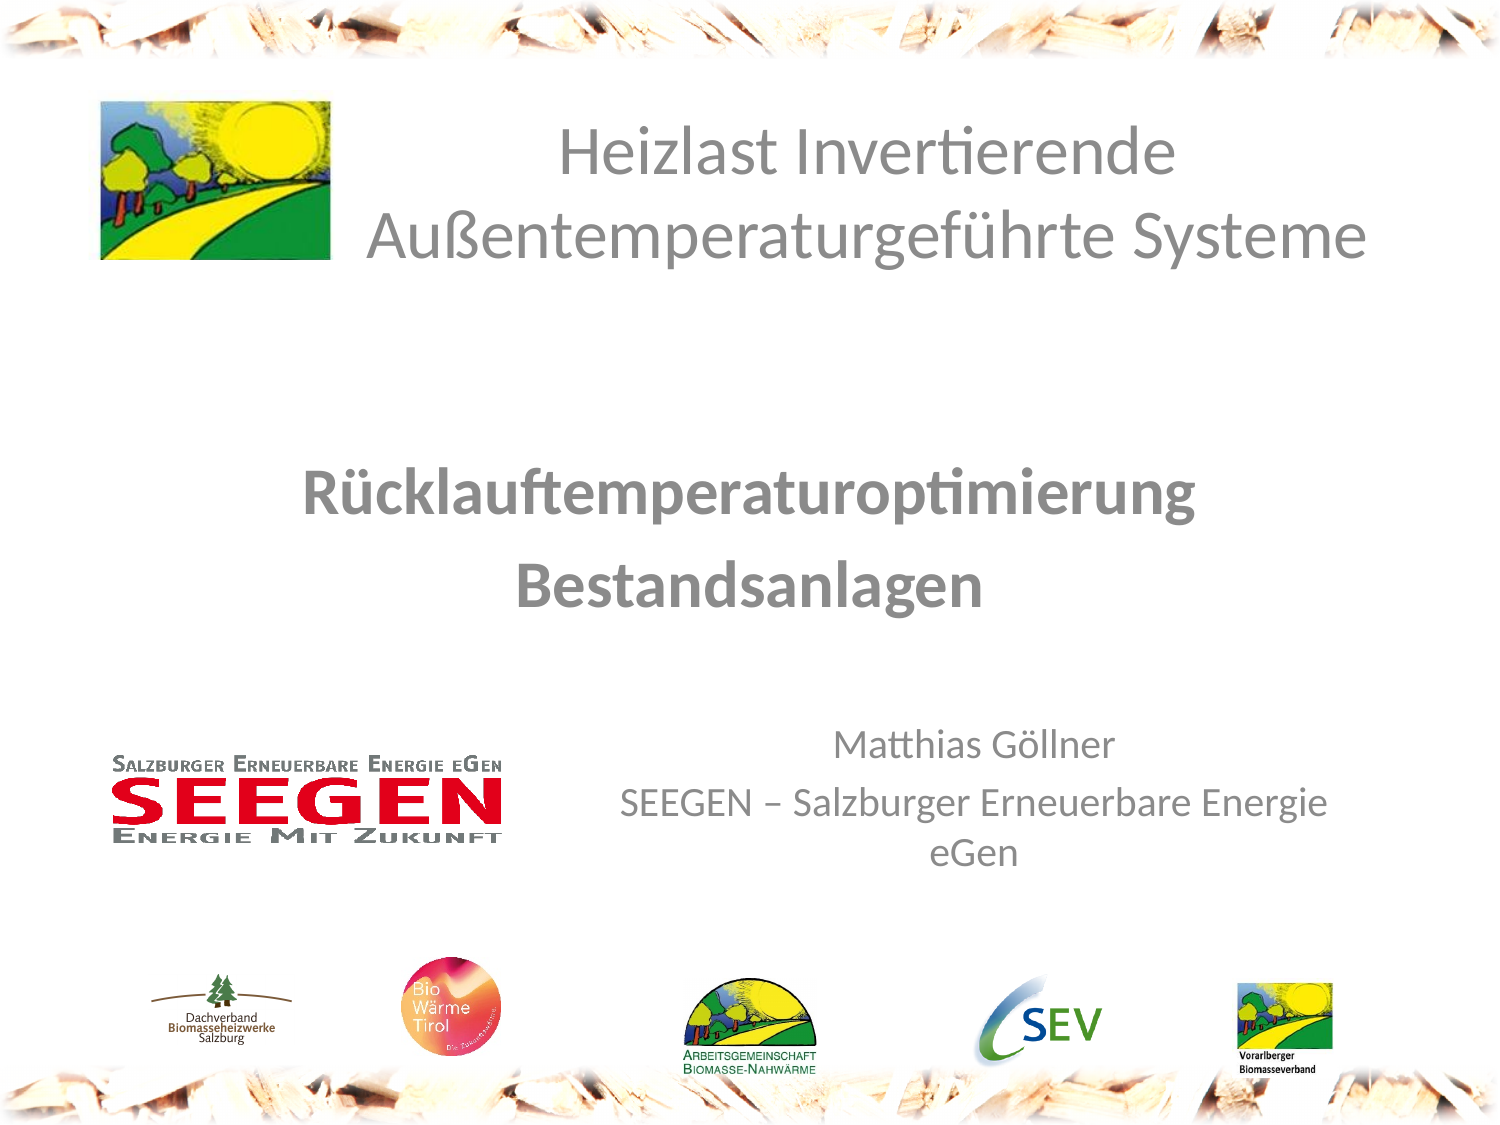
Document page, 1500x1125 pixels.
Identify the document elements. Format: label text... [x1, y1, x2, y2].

picture [112, 755, 502, 843]
list Rücklauftemperaturoptimierung Bestandsanlagen [112, 361, 1388, 629]
list Heizlast Invertierende Außentemperaturgeführte Systeme [348, 90, 1388, 280]
picture [970, 974, 1105, 1070]
picture [683, 978, 817, 1074]
picture [148, 974, 295, 1045]
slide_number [26, 23, 1476, 36]
list Matthias Göllner SEEGEN – Salzburger Erneuerbare Energie eGen [561, 629, 1388, 883]
picture [88, 90, 342, 260]
picture [1232, 978, 1337, 1078]
picture [401, 957, 501, 1056]
